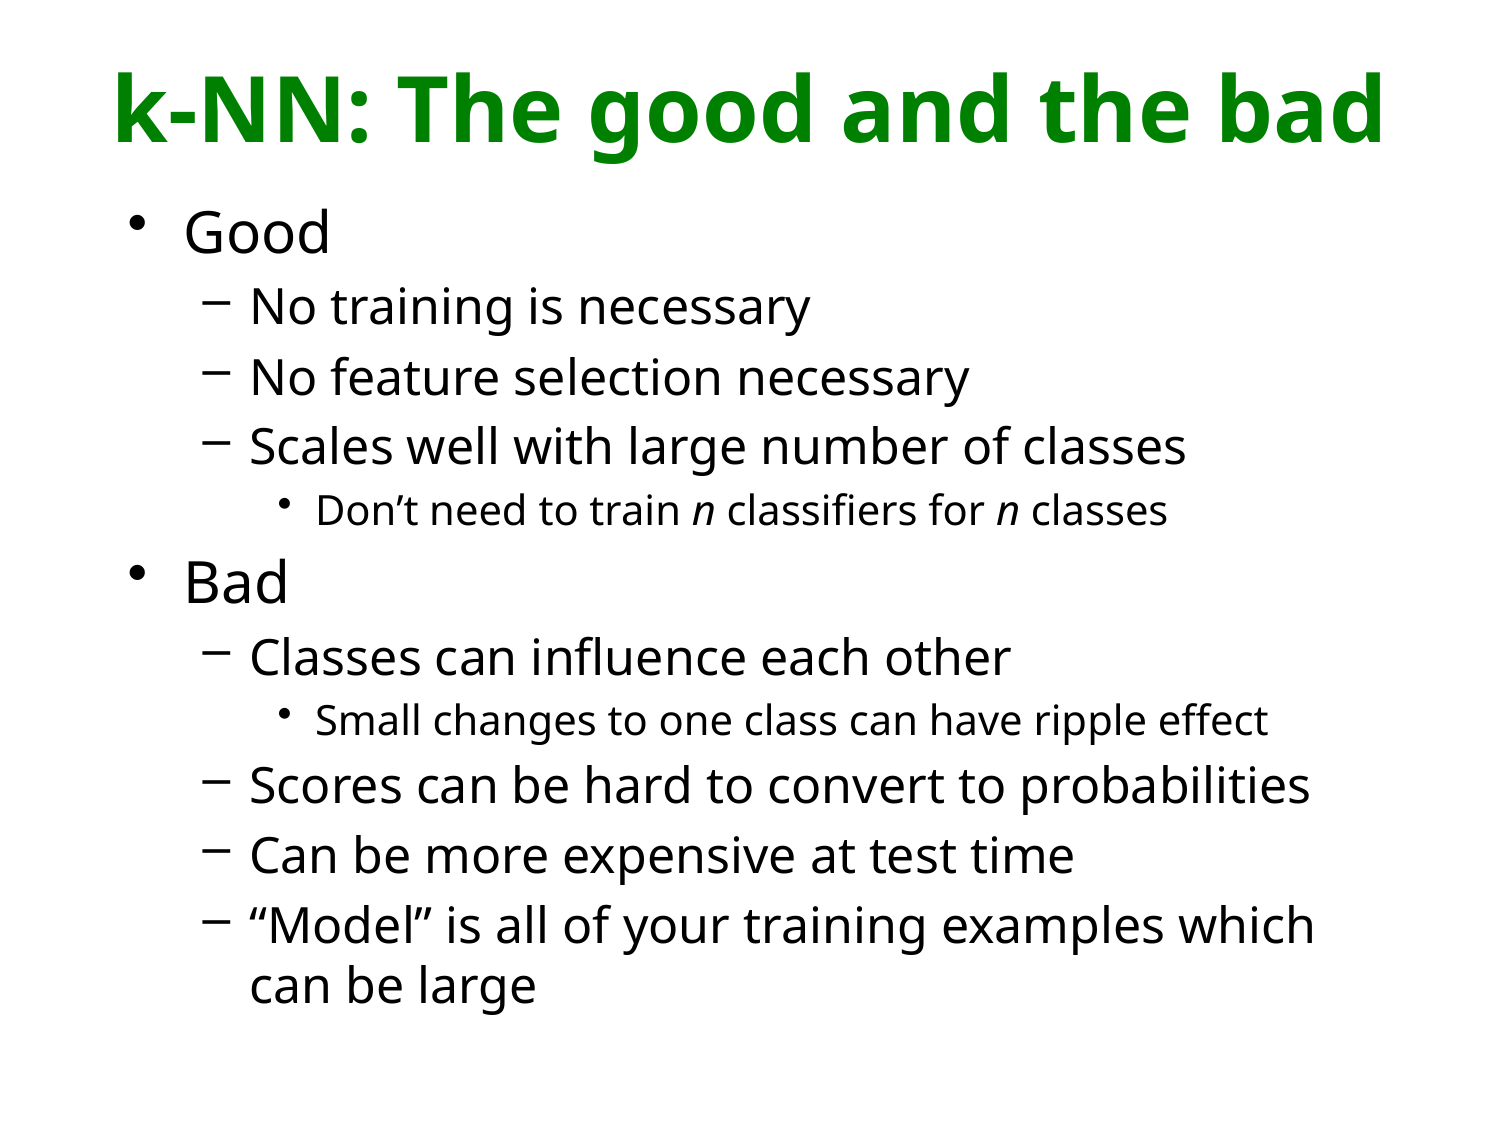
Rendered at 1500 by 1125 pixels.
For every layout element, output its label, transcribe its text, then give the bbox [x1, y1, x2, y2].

list Good No training is necessary No feature selection necessary Scales well with large number of classes Don’t need to train n classifiers for n classes Bad Classes can influence each other Small changes to one class can have ripple effect Scores can be hard to convert to probabilities Can be more expensive at test time “Model” is all of your training examples which can be large [112, 187, 1388, 1063]
title k-NN: The good and the bad [74, 12, 1426, 201]
